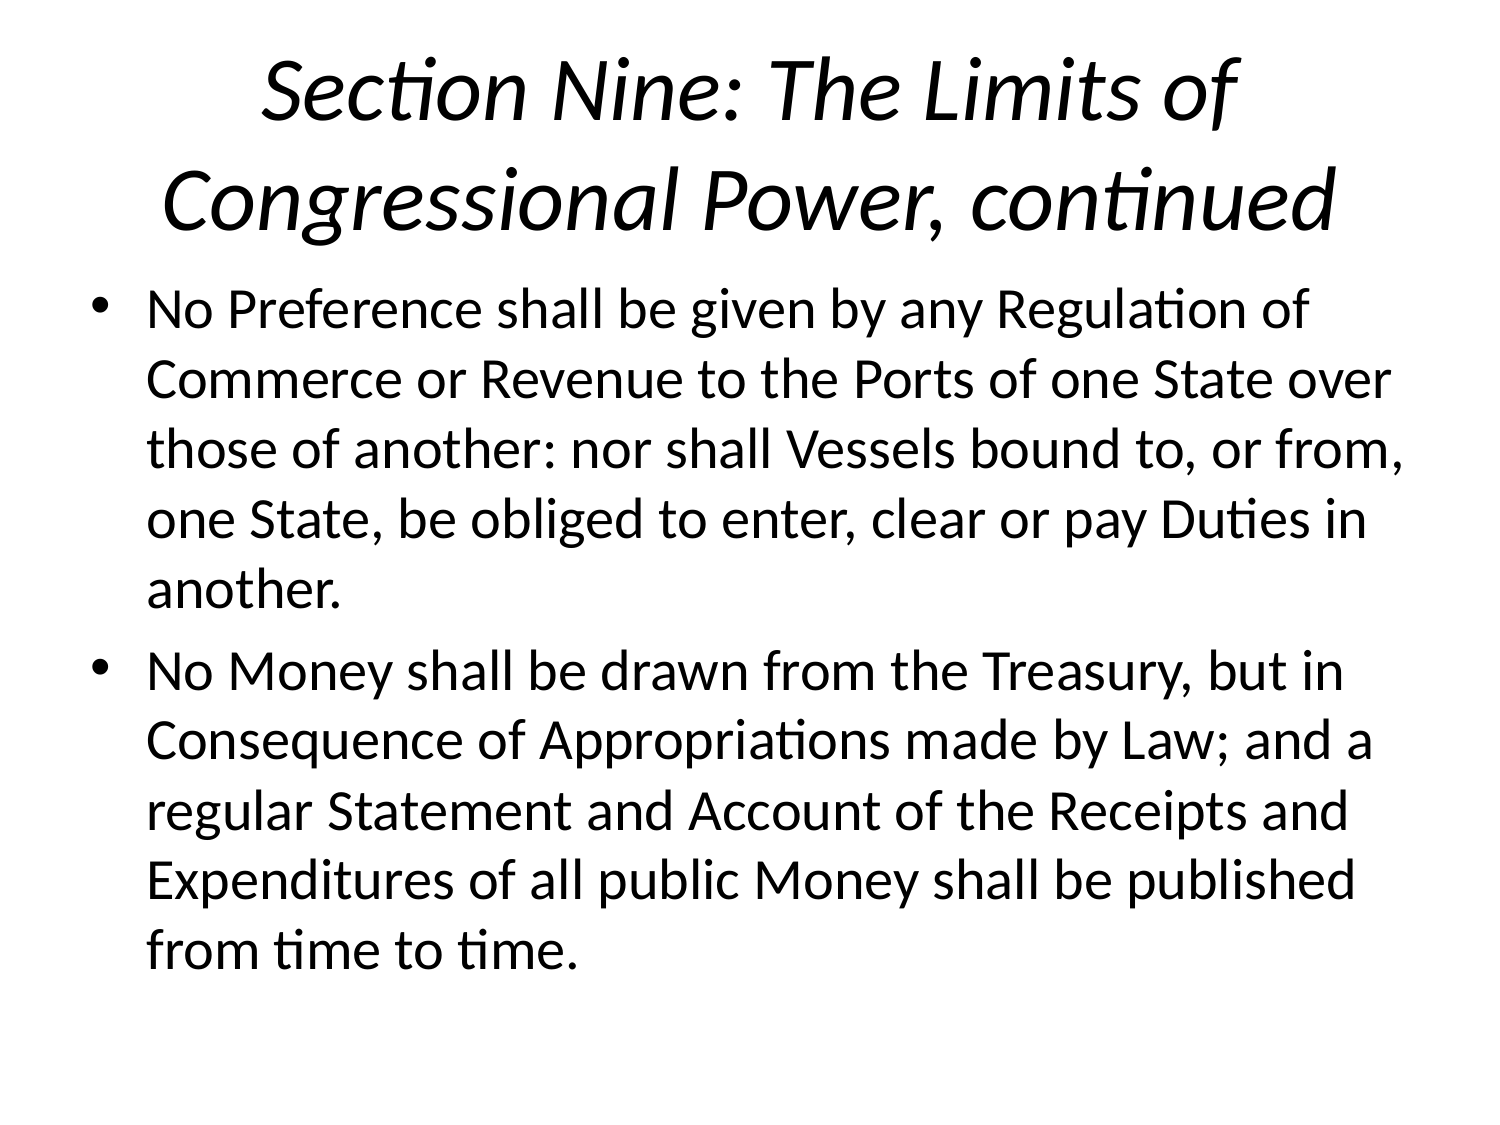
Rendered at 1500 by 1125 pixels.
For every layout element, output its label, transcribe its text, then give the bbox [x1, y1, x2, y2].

list No Preference shall be given by any Regulation of Commerce or Revenue to the Ports of one State over those of another: nor shall Vessels bound to, or from, one State, be obliged to enter, clear or pay Duties in another. No Money shall be drawn from the Treasury, but in Consequence of Appropriations made by Law; and a regular Statement and Account of the Receipts and Expenditures of all public Money shall be published from time to time. [74, 262, 1426, 1006]
title Section Nine: The Limits of Congressional Power, continued [74, 44, 1426, 233]
